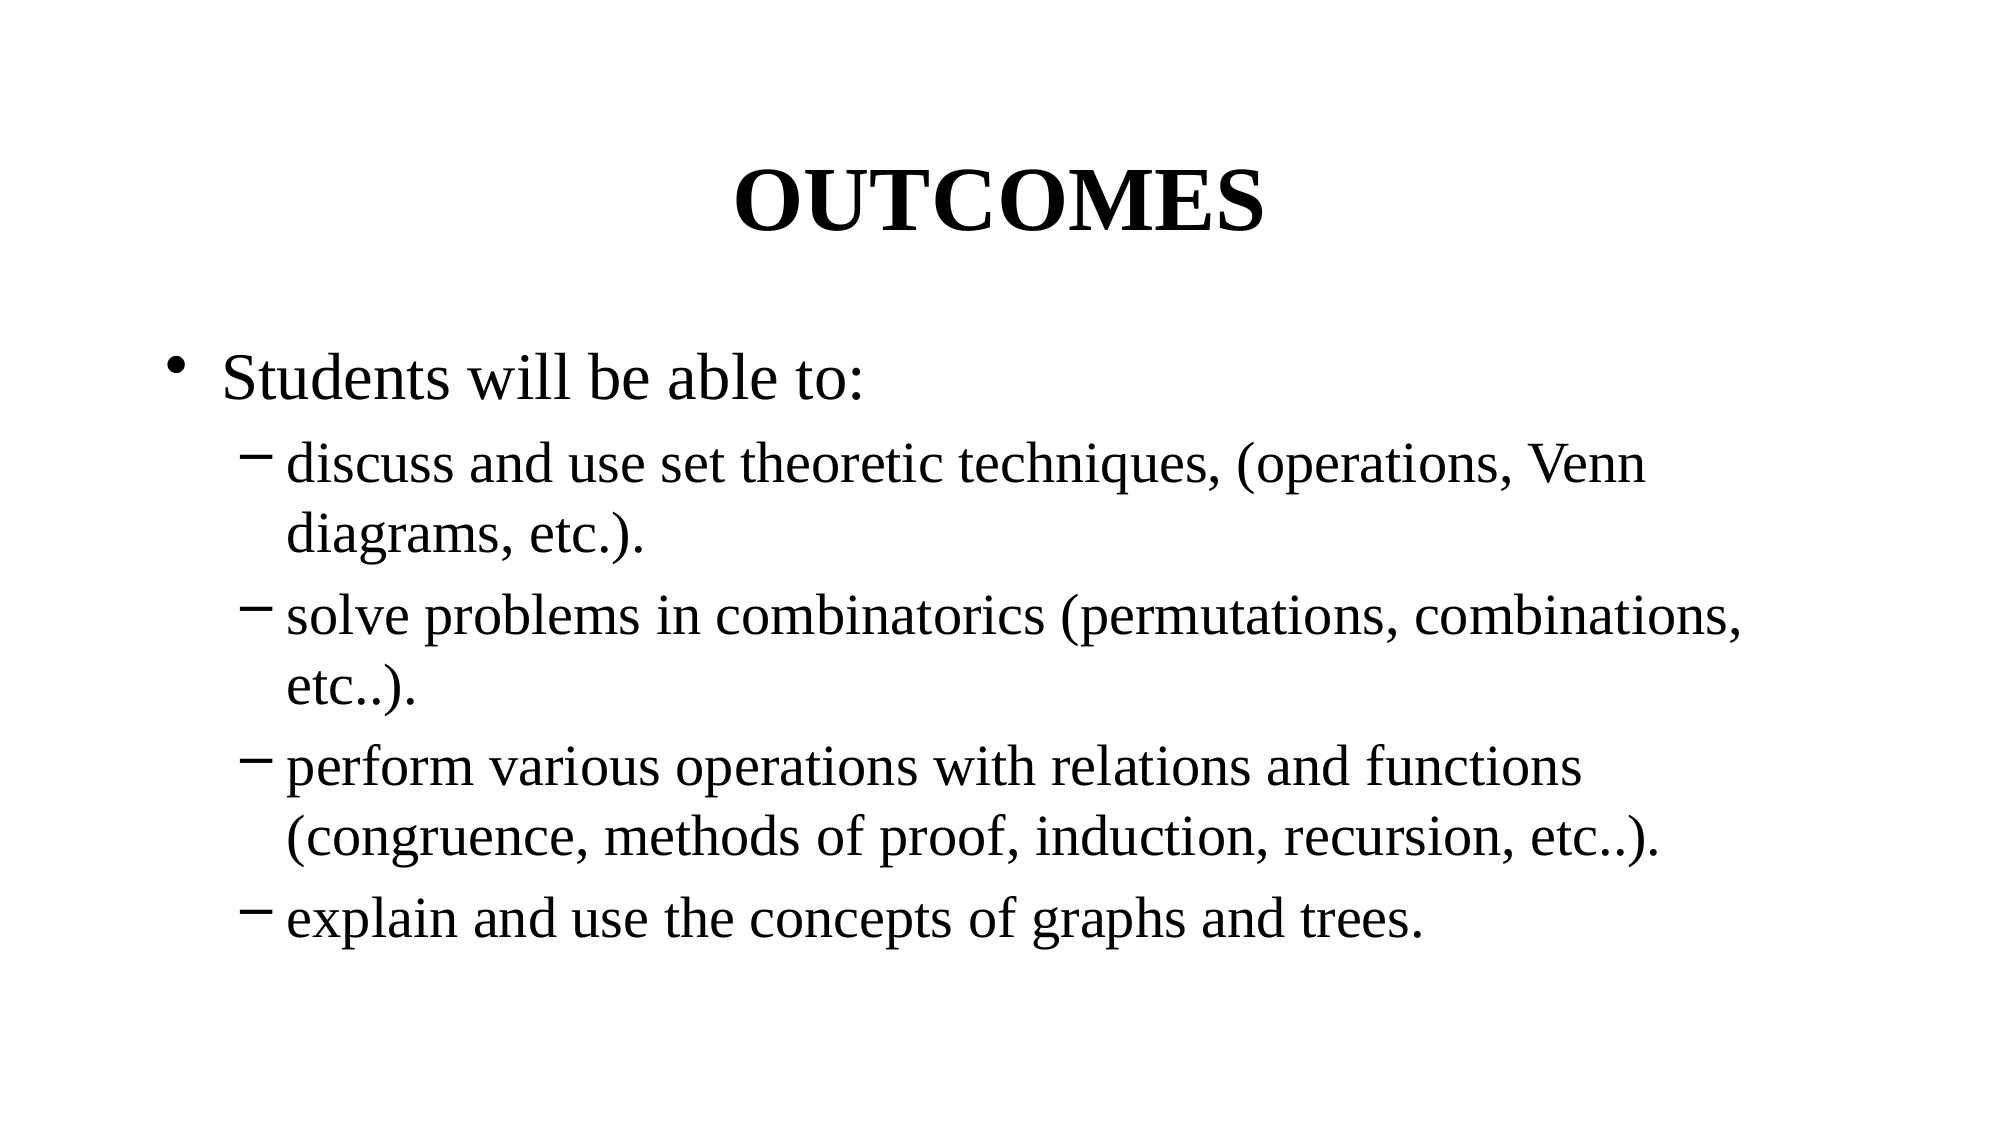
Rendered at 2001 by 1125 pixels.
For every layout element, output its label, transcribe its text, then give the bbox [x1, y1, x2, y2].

title OUTCOMES [150, 99, 1850, 288]
list Students will be able to: discuss and use set theoretic techniques, (operations, Venn diagrams, etc.). solve problems in combinatorics (permutations, combinations, etc..). perform various operations with relations and functions (congruence, methods of proof, induction, recursion, etc..). explain and use the concepts of graphs and trees. [150, 324, 1850, 1000]
